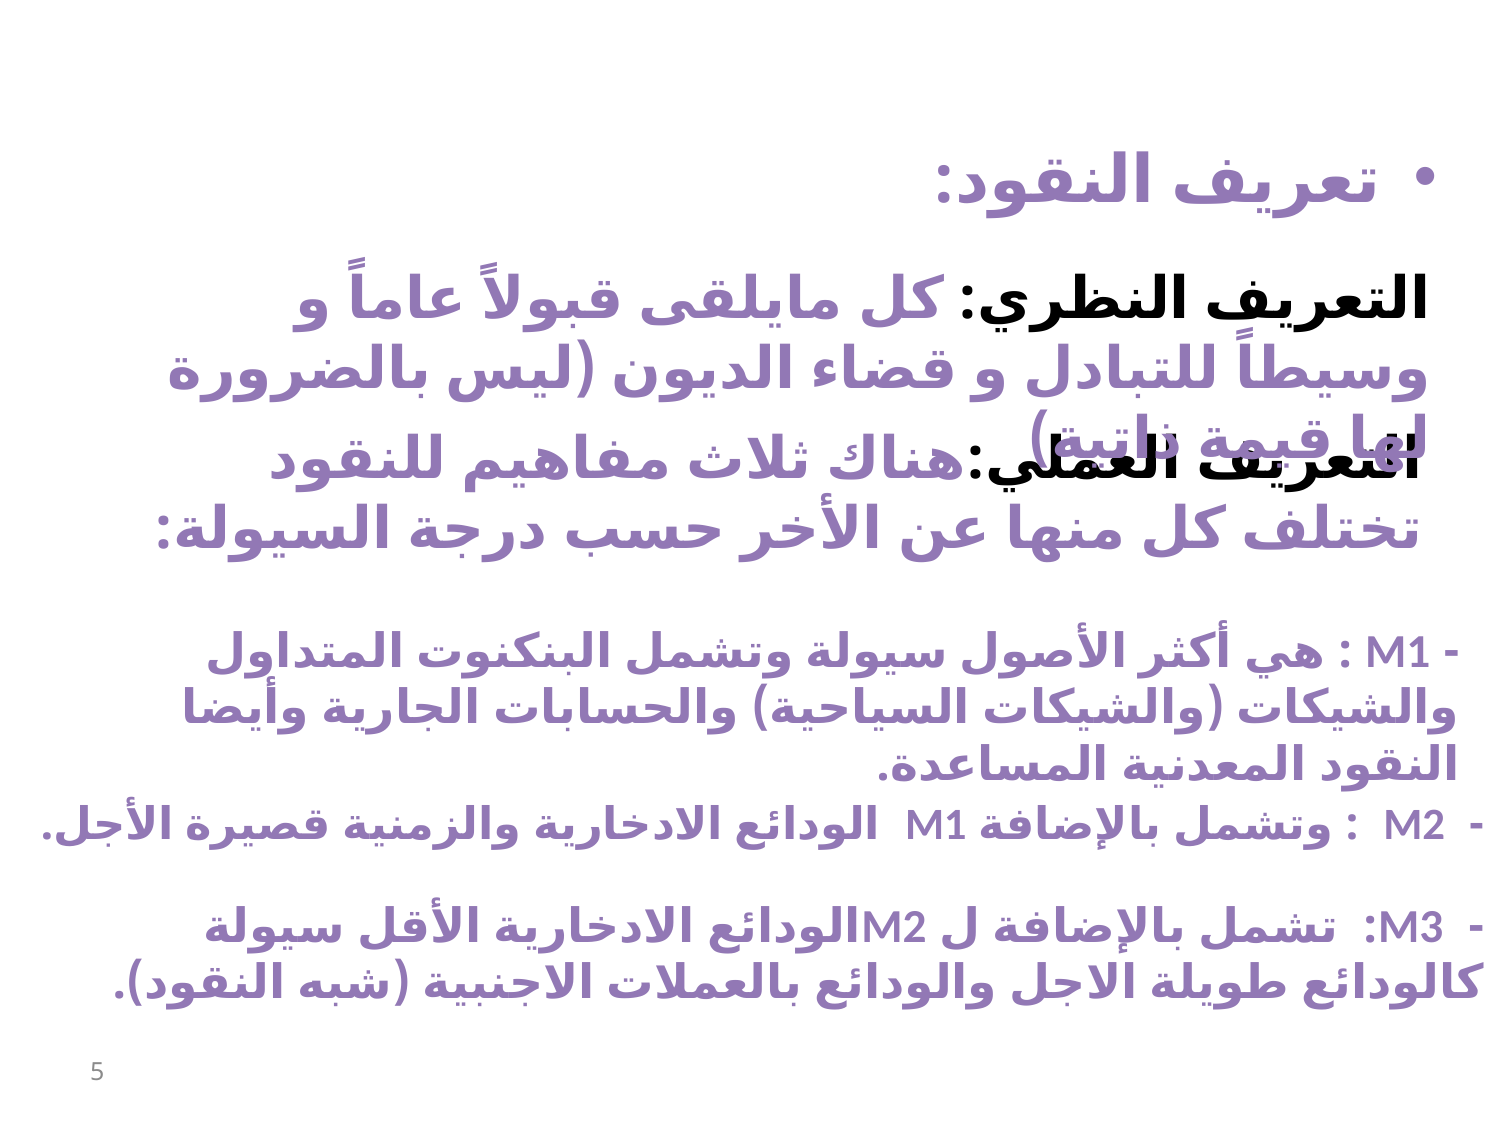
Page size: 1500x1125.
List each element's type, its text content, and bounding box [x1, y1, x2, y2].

text_box - M3: تشمل بالإضافة ل M2الودائع الادخارية الأقل سيولة كالودائع طويلة الاجل والودائع بالعملات الاجنبية (شبه النقود). [84, 887, 1500, 1064]
text_box التعريف النظري: كل مايلقى قبولاً عاماً و وسيطاً للتبادل و قضاء الديون (ليس بالضرورة لها قيمة ذاتية) [137, 252, 1446, 388]
list تعريف النقود: [101, 127, 1452, 263]
slide_number 5 [75, 1042, 425, 1103]
text_box - M1 : هي أكثر الأصول سيولة وتشمل البنكنوت المتداول والشيكات (والشيكات السياحية) والحسابات الجارية وأيضا النقود المعدنية المساعدة. [15, 612, 1475, 787]
text_box التعريف العملي:هناك ثلاث مفاهيم للنقود تختلف كل منها عن الأخر حسب درجة السيولة: [128, 412, 1438, 548]
text_box - M2 : وتشمل بالإضافة M1 الودائع الادخارية والزمنية قصيرة الأجل. [12, 787, 1500, 908]
